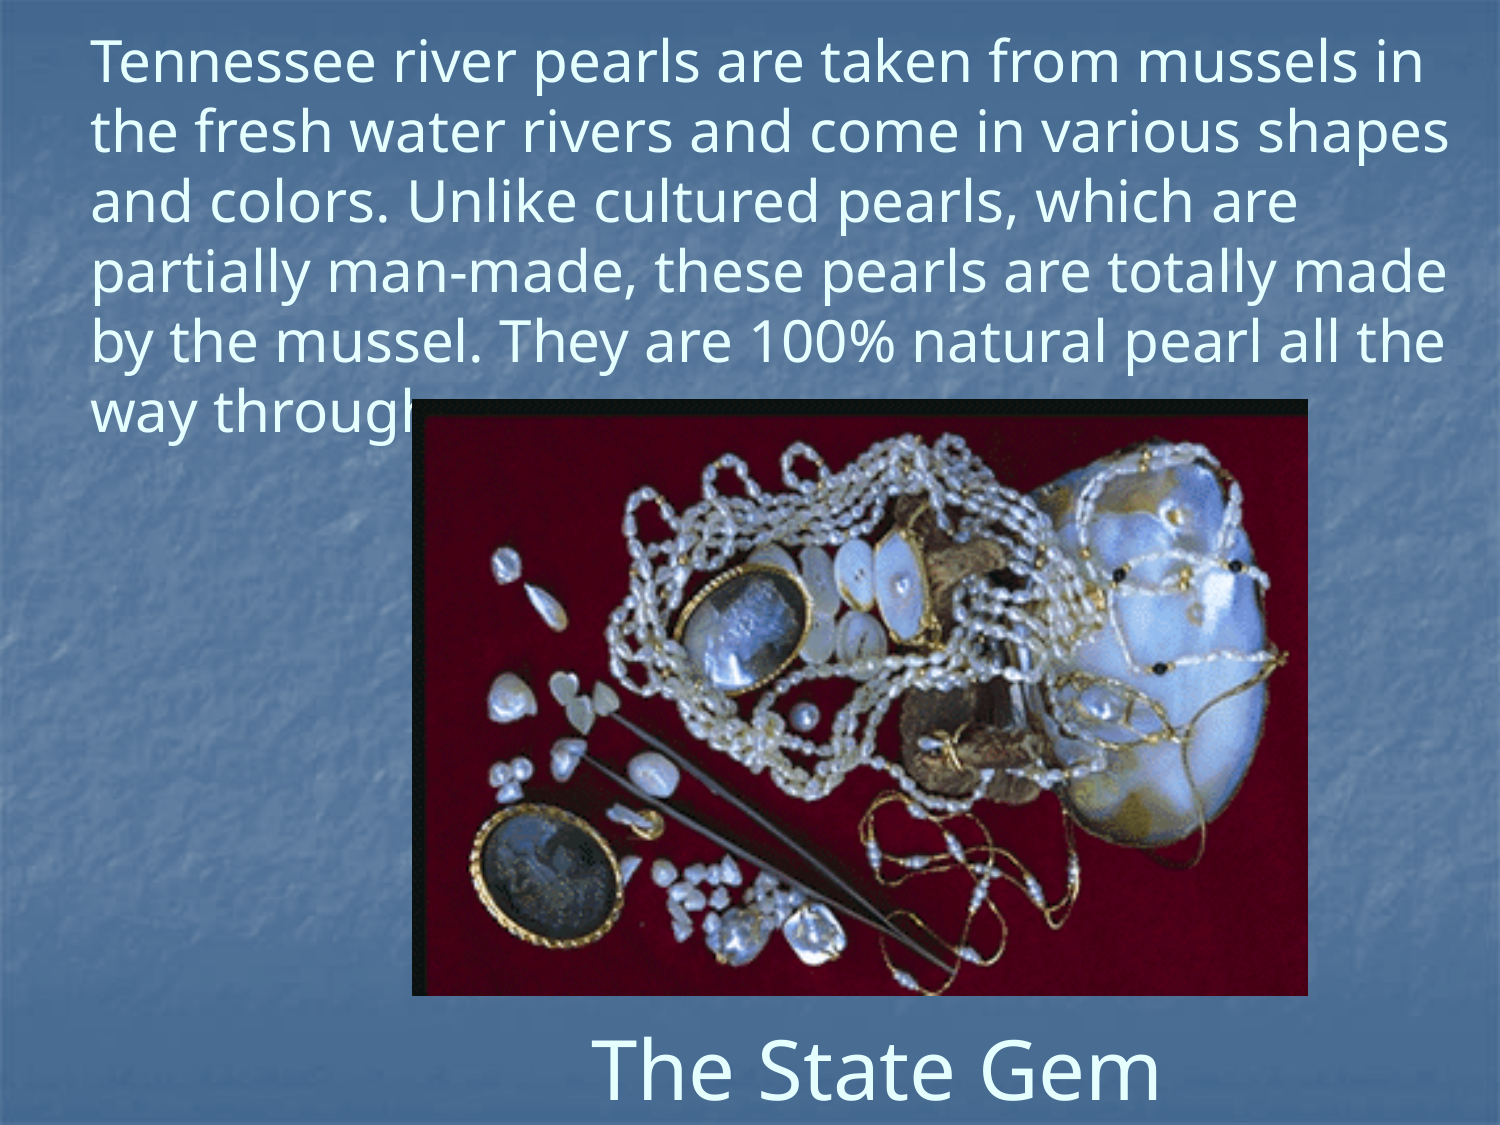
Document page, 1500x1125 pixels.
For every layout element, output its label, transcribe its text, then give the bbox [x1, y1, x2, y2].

text_box The State Gem [576, 1009, 1179, 1125]
picture [412, 399, 1309, 997]
title Tennessee river pearls are taken from mussels in the fresh water rivers and come in various shapes and colors. Unlike cultured pearls, which are partially man-made, these pearls are totally made by the mussel. They are 100% natural pearl all the way through. [74, 99, 1500, 438]
